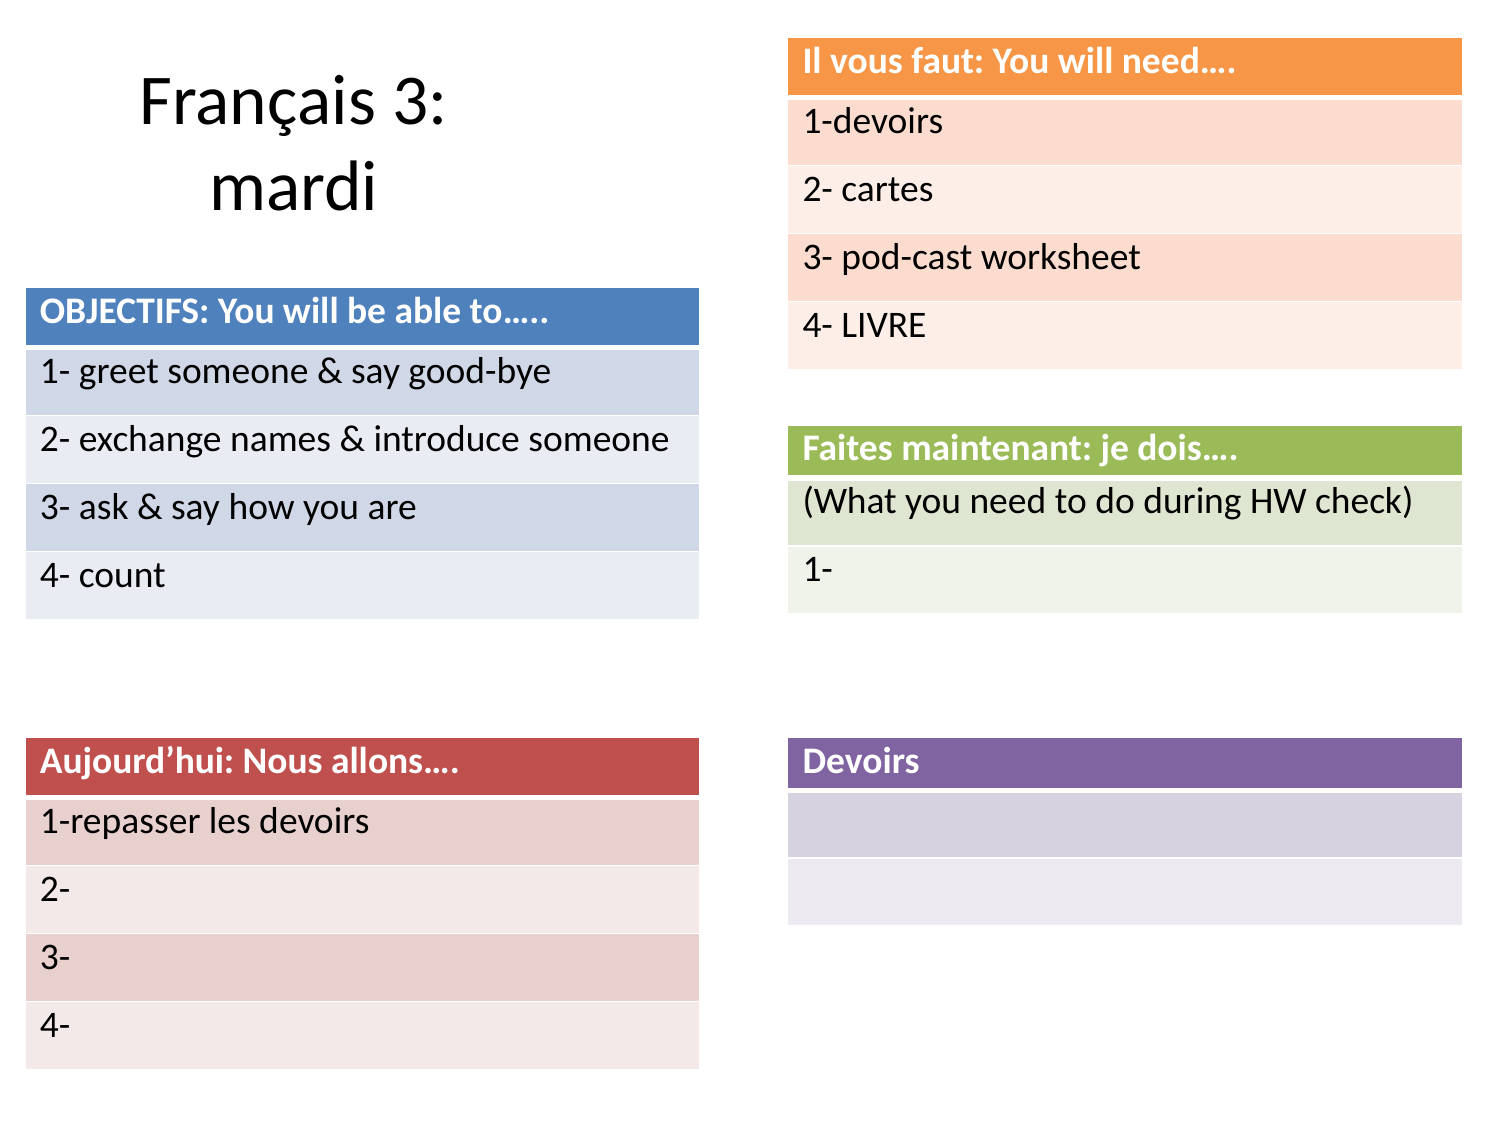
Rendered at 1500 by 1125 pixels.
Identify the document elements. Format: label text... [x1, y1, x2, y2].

table_cell [788, 859, 1462, 925]
table_cell 4- LIVRE [788, 302, 1462, 369]
table_cell 4- count [26, 552, 699, 619]
table_cell 4- [26, 1002, 699, 1069]
table_cell 2- cartes [788, 166, 1462, 233]
table_cell 1- [788, 547, 1462, 613]
table_cell 1- greet someone & say good-bye [26, 350, 699, 415]
table_header Aujourd’hui: Nous allons…. [26, 738, 699, 795]
table_cell 3- [26, 934, 699, 1001]
table_header OBJECTIFS: You will be able to….. [26, 288, 699, 345]
table_cell [788, 793, 1462, 857]
table_header Il vous faut: You will need…. [788, 38, 1462, 95]
title Français 3: mardi [75, 45, 513, 233]
table_cell 2- exchange names & introduce someone [26, 416, 699, 483]
table_cell 3- pod-cast worksheet [788, 234, 1462, 301]
table_header Faites maintenant: je dois…. [788, 426, 1462, 475]
table_cell 1-devoirs [788, 100, 1462, 165]
table_cell 3- ask & say how you are [26, 484, 699, 551]
table_cell 1-repasser les devoirs [26, 800, 699, 865]
table_cell 2- [26, 866, 699, 933]
table_header Devoirs [788, 738, 1462, 788]
table_cell (What you need to do during HW check) [788, 481, 1462, 545]
